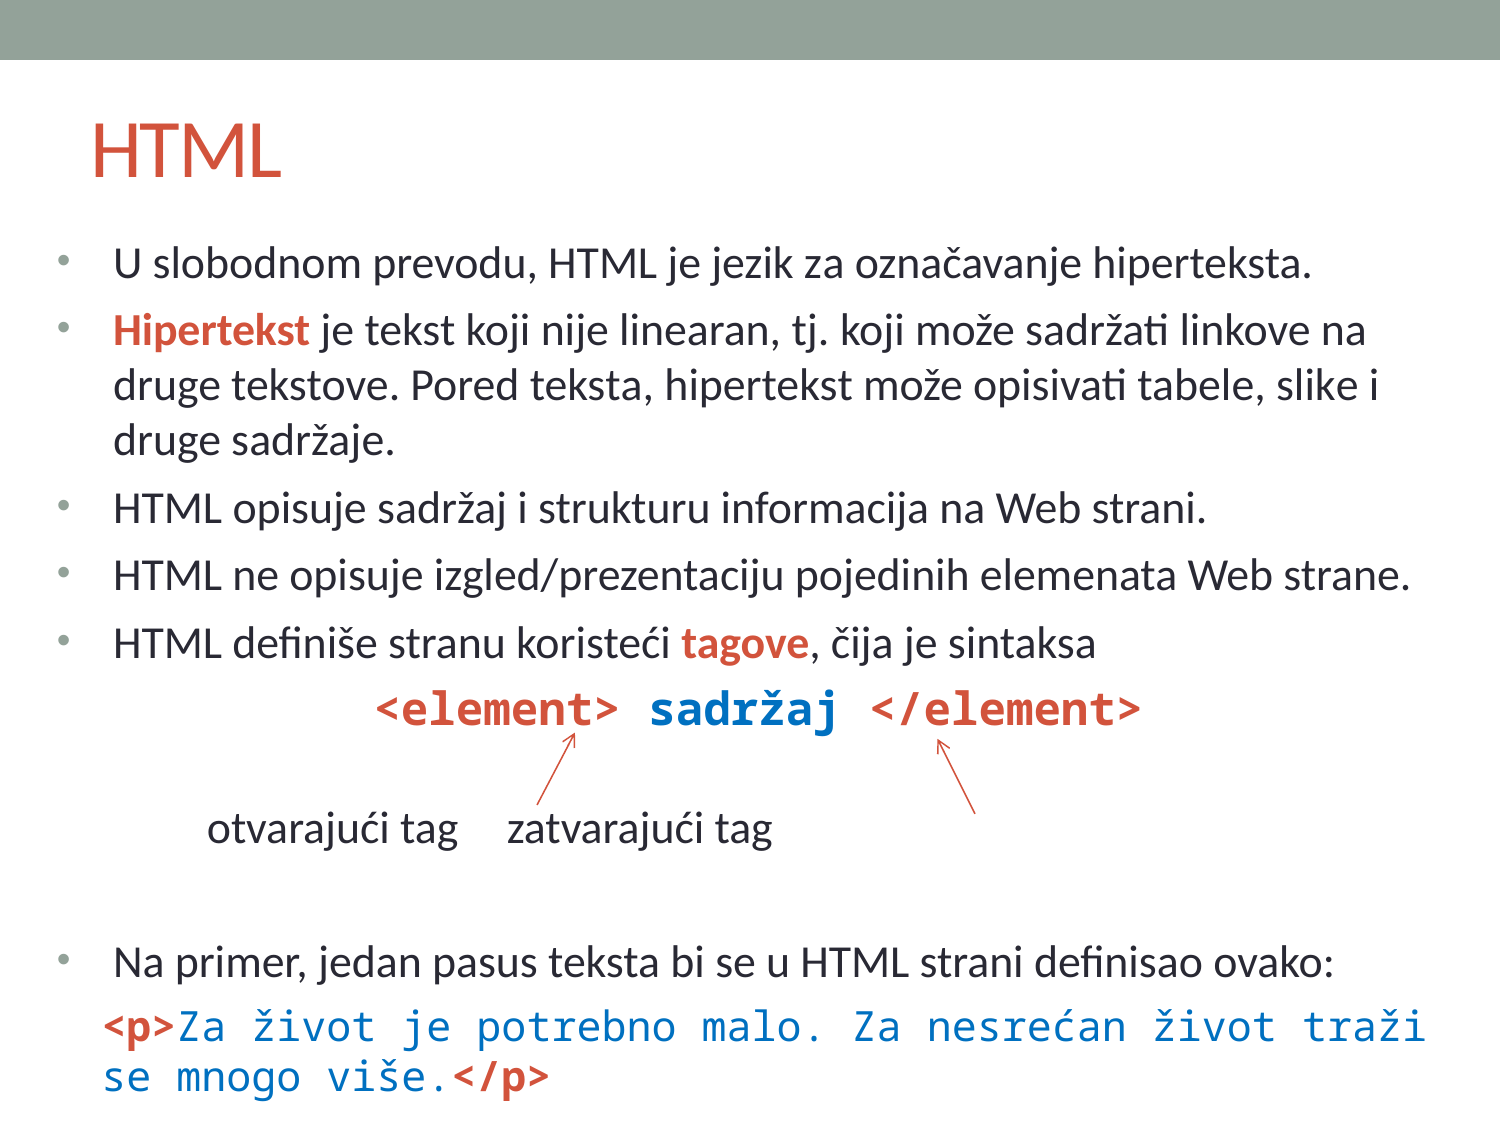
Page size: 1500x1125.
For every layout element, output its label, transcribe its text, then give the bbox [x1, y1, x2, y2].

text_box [937, 738, 976, 814]
list U slobodnom prevodu, HTML je jezik za označavanje hiperteksta. Hipertekst je tekst koji nije linearan, tj. koji može sadržati linkove na druge tekstove. Pored teksta, hipertekst može opisivati tabele, slike i druge sadržaje. HTML opisuje sadržaj i strukturu informacija na Web strani. HTML ne opisuje izgled/prezentaciju pojedinih elemenata Web strane. HTML definiše stranu koristeći tagove, čija je sintaksa <element> sadržaj </element> otvarajući tag zatvarajući tag Na primer, jedan pasus teksta bi se u HTML strani definisao ovako: <p>Za život je potrebno malo. Za nesrećan život traži se mnogo više.</p> [12, 224, 1475, 1075]
title HTML [75, 62, 1425, 224]
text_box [536, 732, 576, 806]
